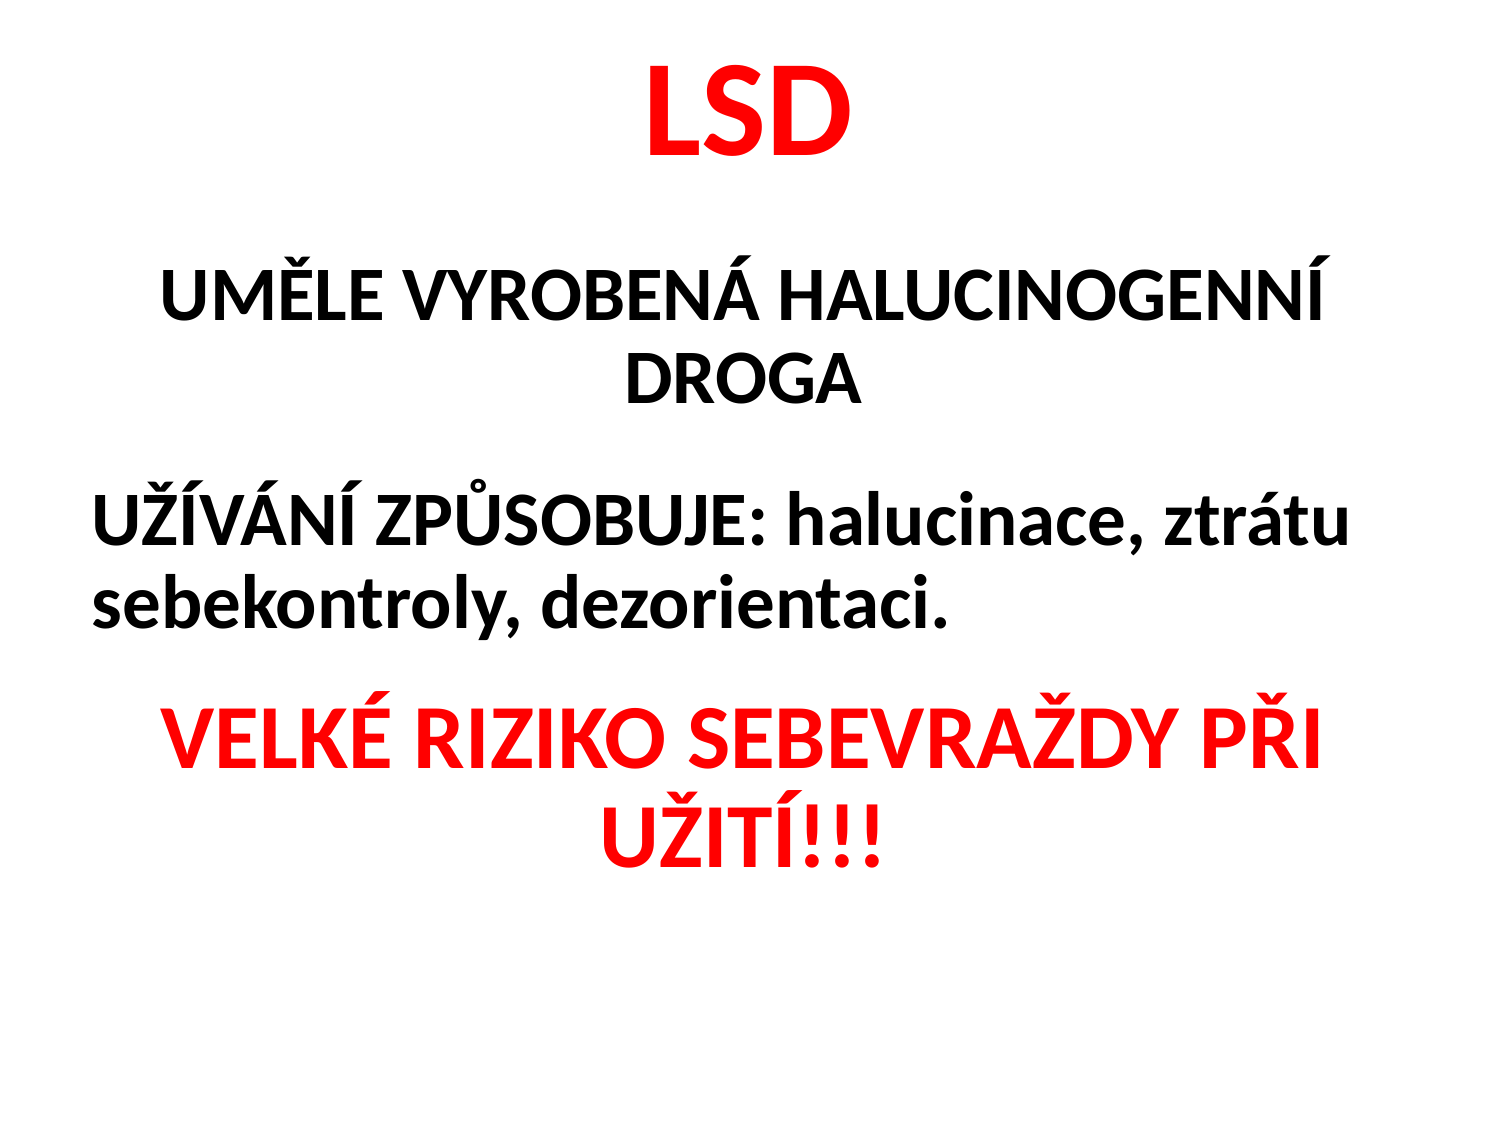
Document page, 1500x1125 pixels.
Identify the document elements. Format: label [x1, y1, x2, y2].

text_box [46, 228, 1430, 897]
text_box [58, 46, 1439, 176]
